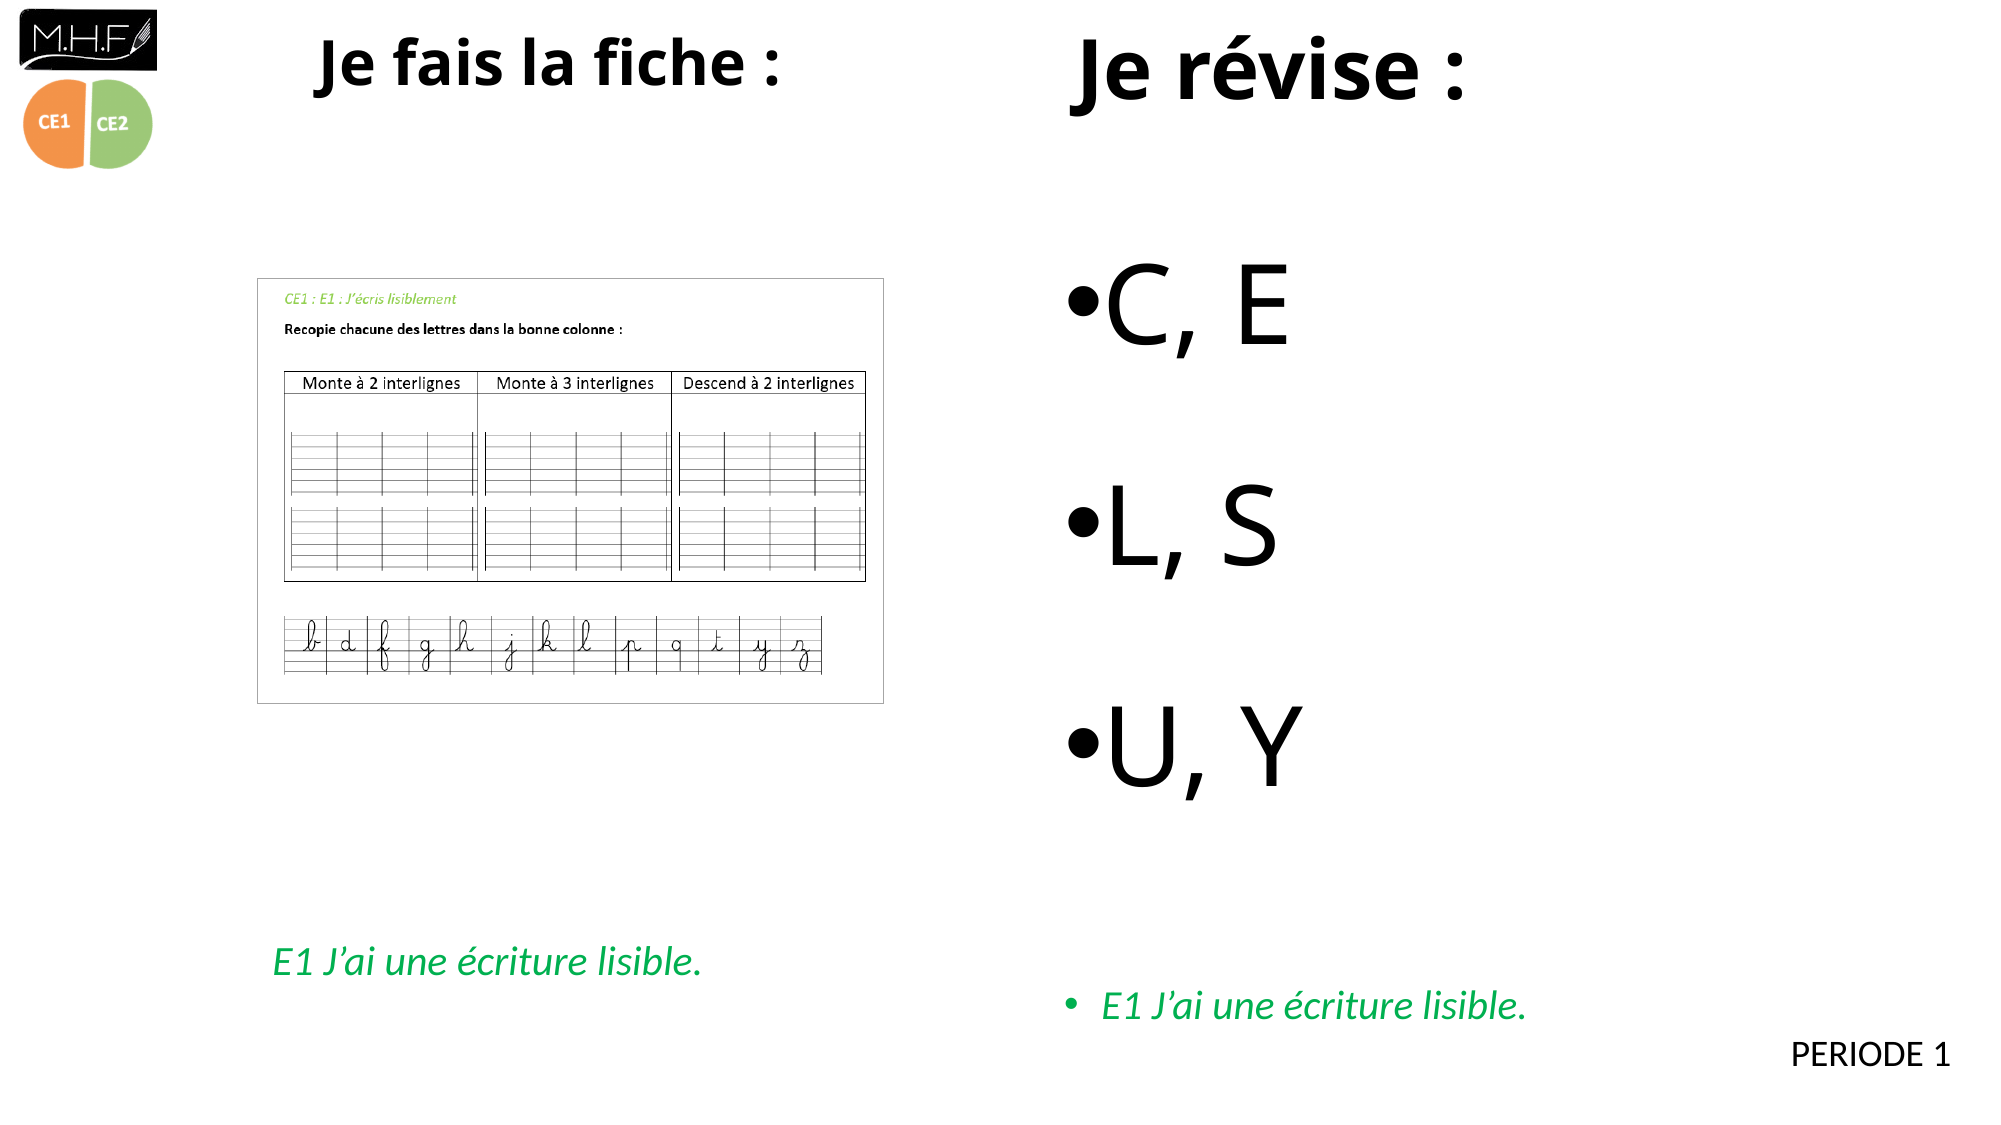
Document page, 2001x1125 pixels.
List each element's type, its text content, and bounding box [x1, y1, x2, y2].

picture [1, 7, 177, 207]
text_box E1 J’ai une écriture lisible. [257, 925, 884, 1042]
picture [257, 278, 884, 704]
text_box PERIODE 1 [1362, 1021, 1967, 1082]
text_box C, E L, S U, Y E1 J’ai une écriture lisible. [1049, 159, 1676, 1042]
text_box Je révise : [1061, 7, 1555, 124]
text_box Je fais la fiche : [303, 7, 797, 124]
